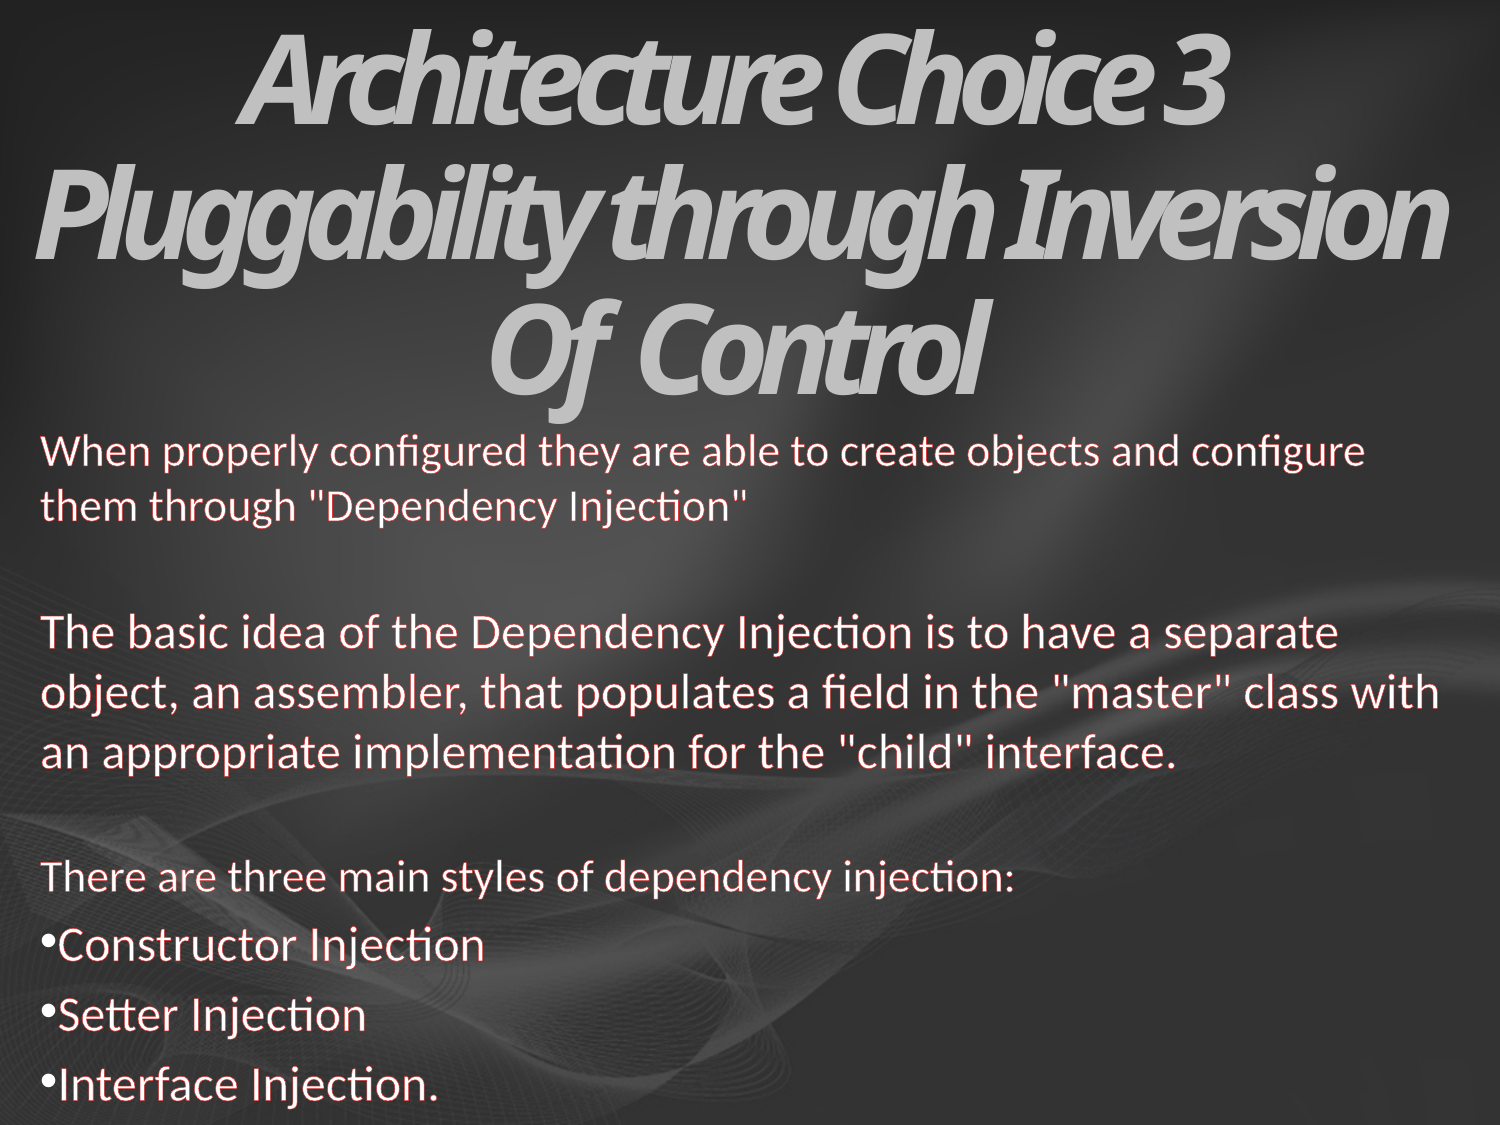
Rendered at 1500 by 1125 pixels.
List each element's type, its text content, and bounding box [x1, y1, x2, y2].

picture [0, 0, 1500, 1125]
list When properly configured they are able to create objects and configure them through "Dependency Injection" The basic idea of the Dependency Injection is to have a separate object, an assembler, that populates a field in the "master" class with an appropriate implementation for the "child" interface. There are three main styles of dependency injection: Constructor Injection Setter Injection Interface Injection. [24, 412, 1476, 1088]
title Architecture Choice 3 Pluggability through Inversion Of Control [12, 137, 1463, 301]
